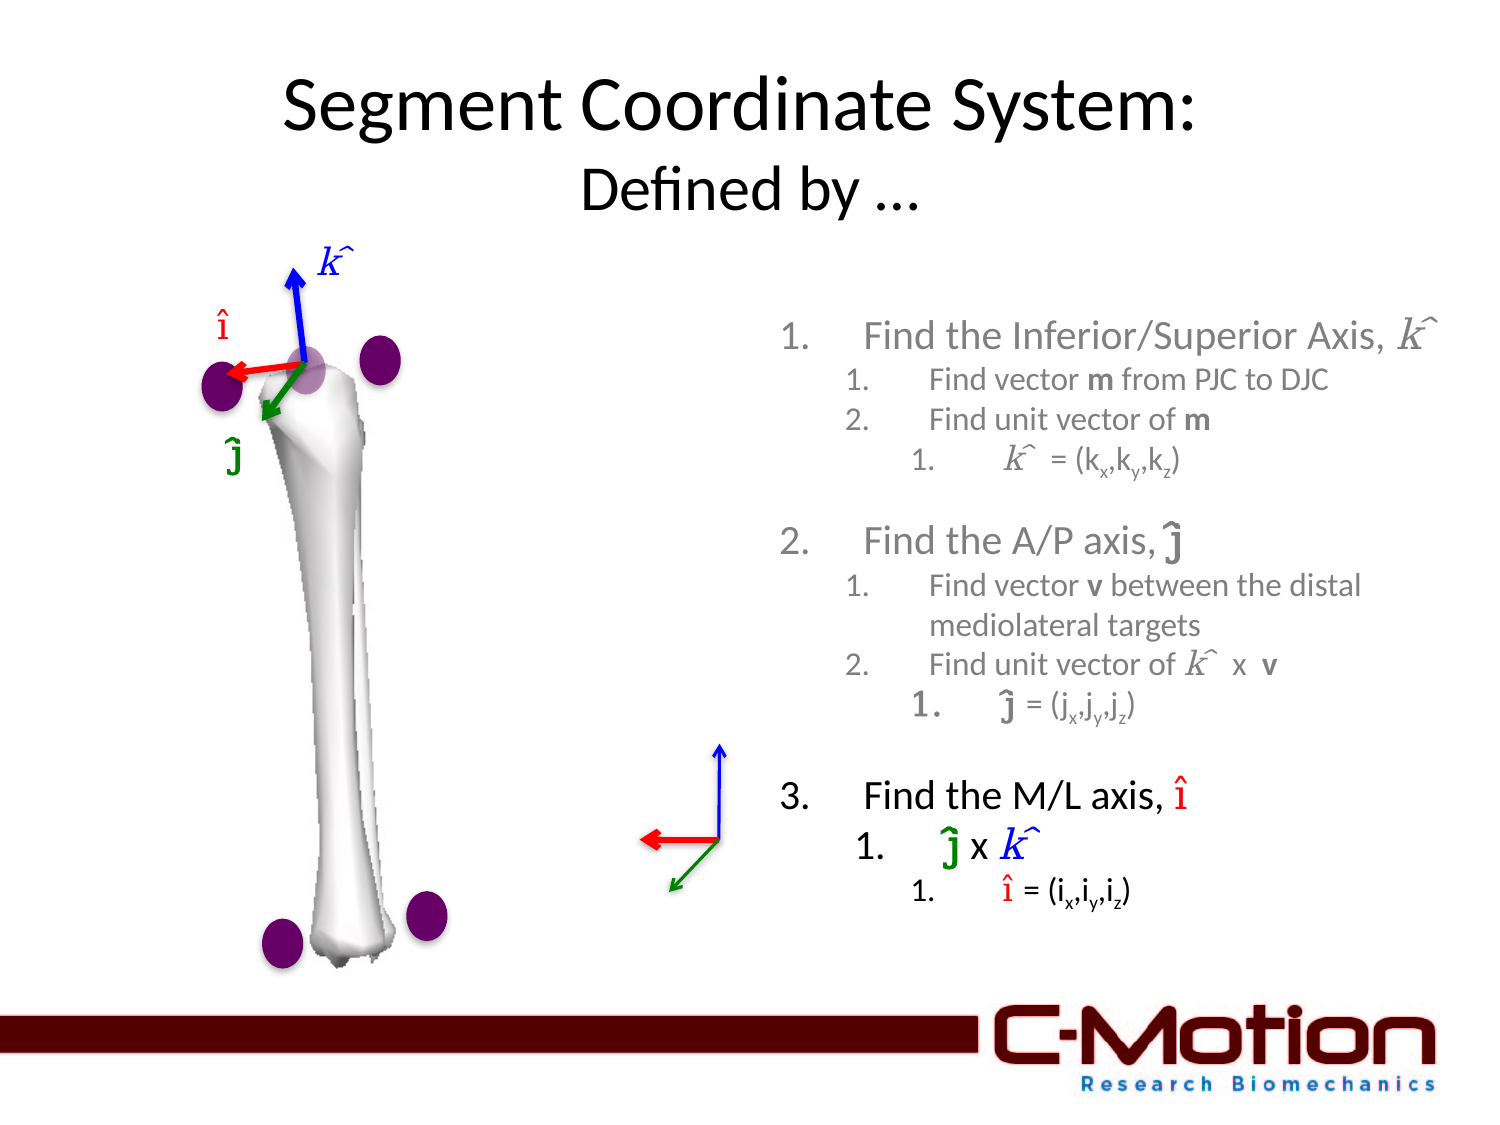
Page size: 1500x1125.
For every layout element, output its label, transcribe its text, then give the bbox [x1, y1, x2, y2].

picture [0, 357, 1500, 1096]
text_box [360, 335, 401, 355]
text_box Segment Coordinate System: Defined by … [74, 45, 1425, 233]
text_box ĵ [216, 421, 248, 482]
text_box [201, 361, 243, 412]
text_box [258, 365, 309, 419]
text_box î [202, 295, 244, 355]
text_box Find the Inferior/Superior Axis, k ̂ Find vector m from PJC to DJC Find unit vector of m k ̂ = (kx,ky,kz) Find the A/P axis, ĵ Find vector v between the distal mediolateral targets Find unit vector of k ̂ x v ĵ = (jx,jy,jz) Find the M/L axis, î ĵ x k ̂ î = (ix,iy,iz) [764, 300, 1451, 921]
text_box [311, 346, 323, 355]
text_box k ̂ [301, 230, 366, 290]
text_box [639, 743, 720, 893]
